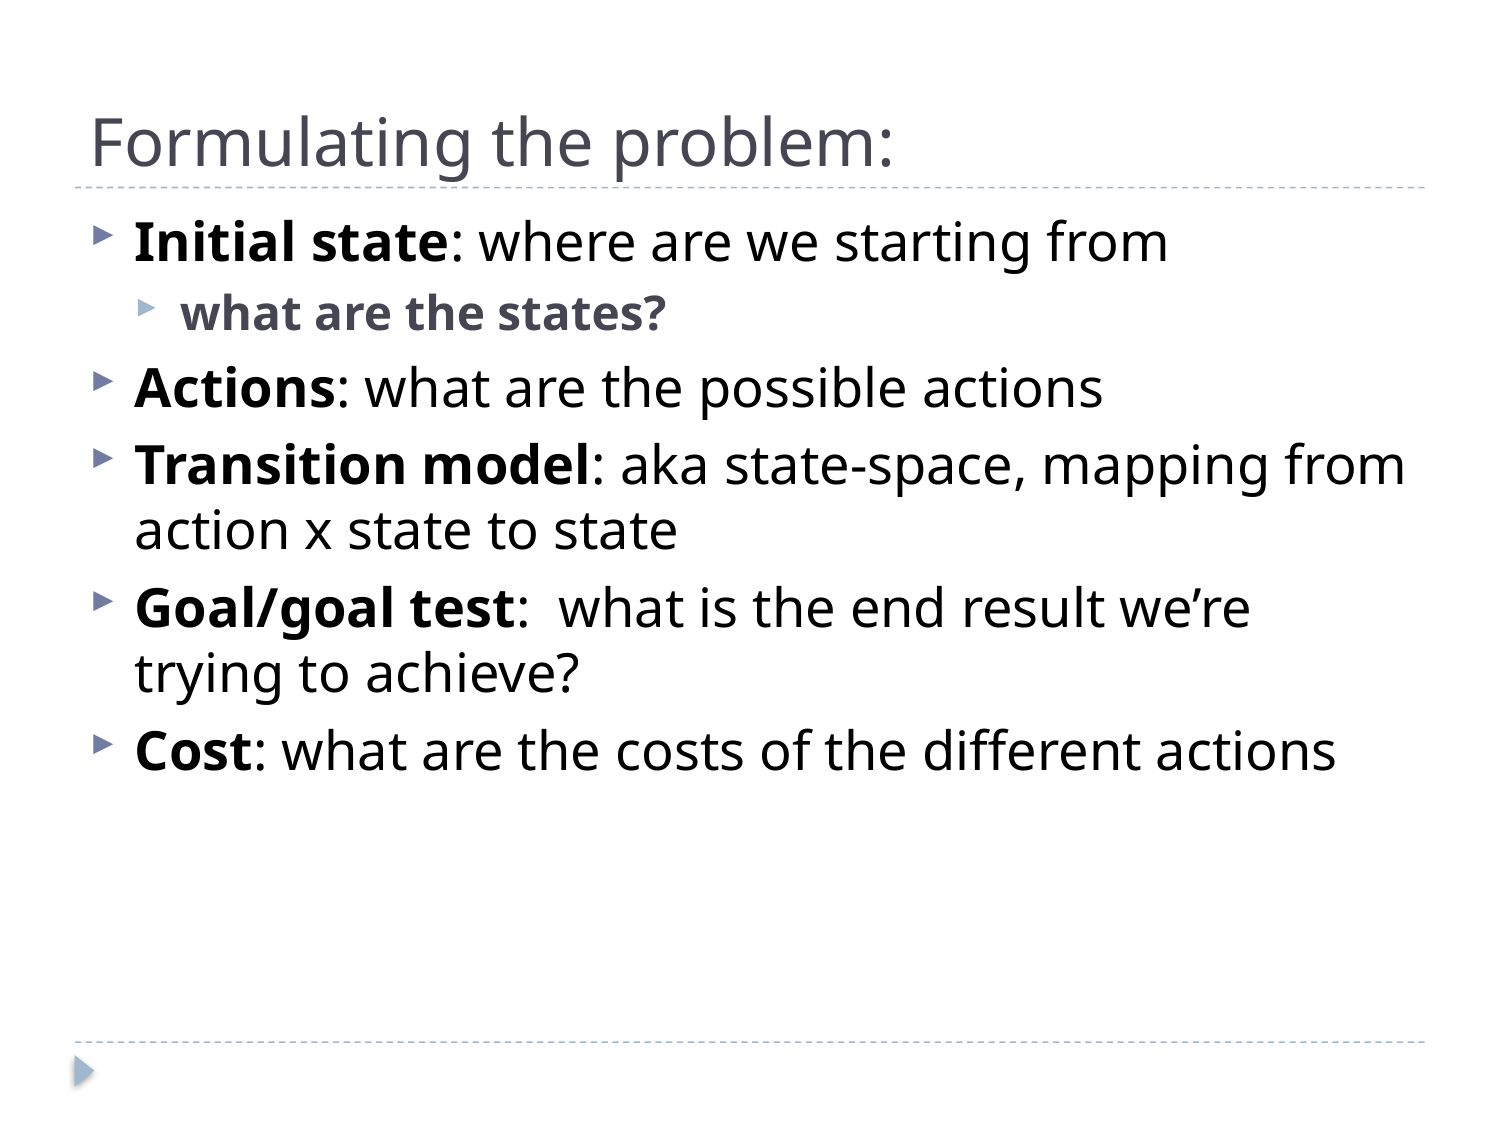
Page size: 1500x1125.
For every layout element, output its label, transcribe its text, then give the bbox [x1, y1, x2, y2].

title Formulating the problem: [75, 24, 1425, 188]
list Initial state: where are we starting from what are the states? Actions: what are the possible actions Transition model: aka state-space, mapping from action x state to state Goal/goal test: what is the end result we’re trying to achieve? Cost: what are the costs of the different actions [75, 200, 1425, 813]
